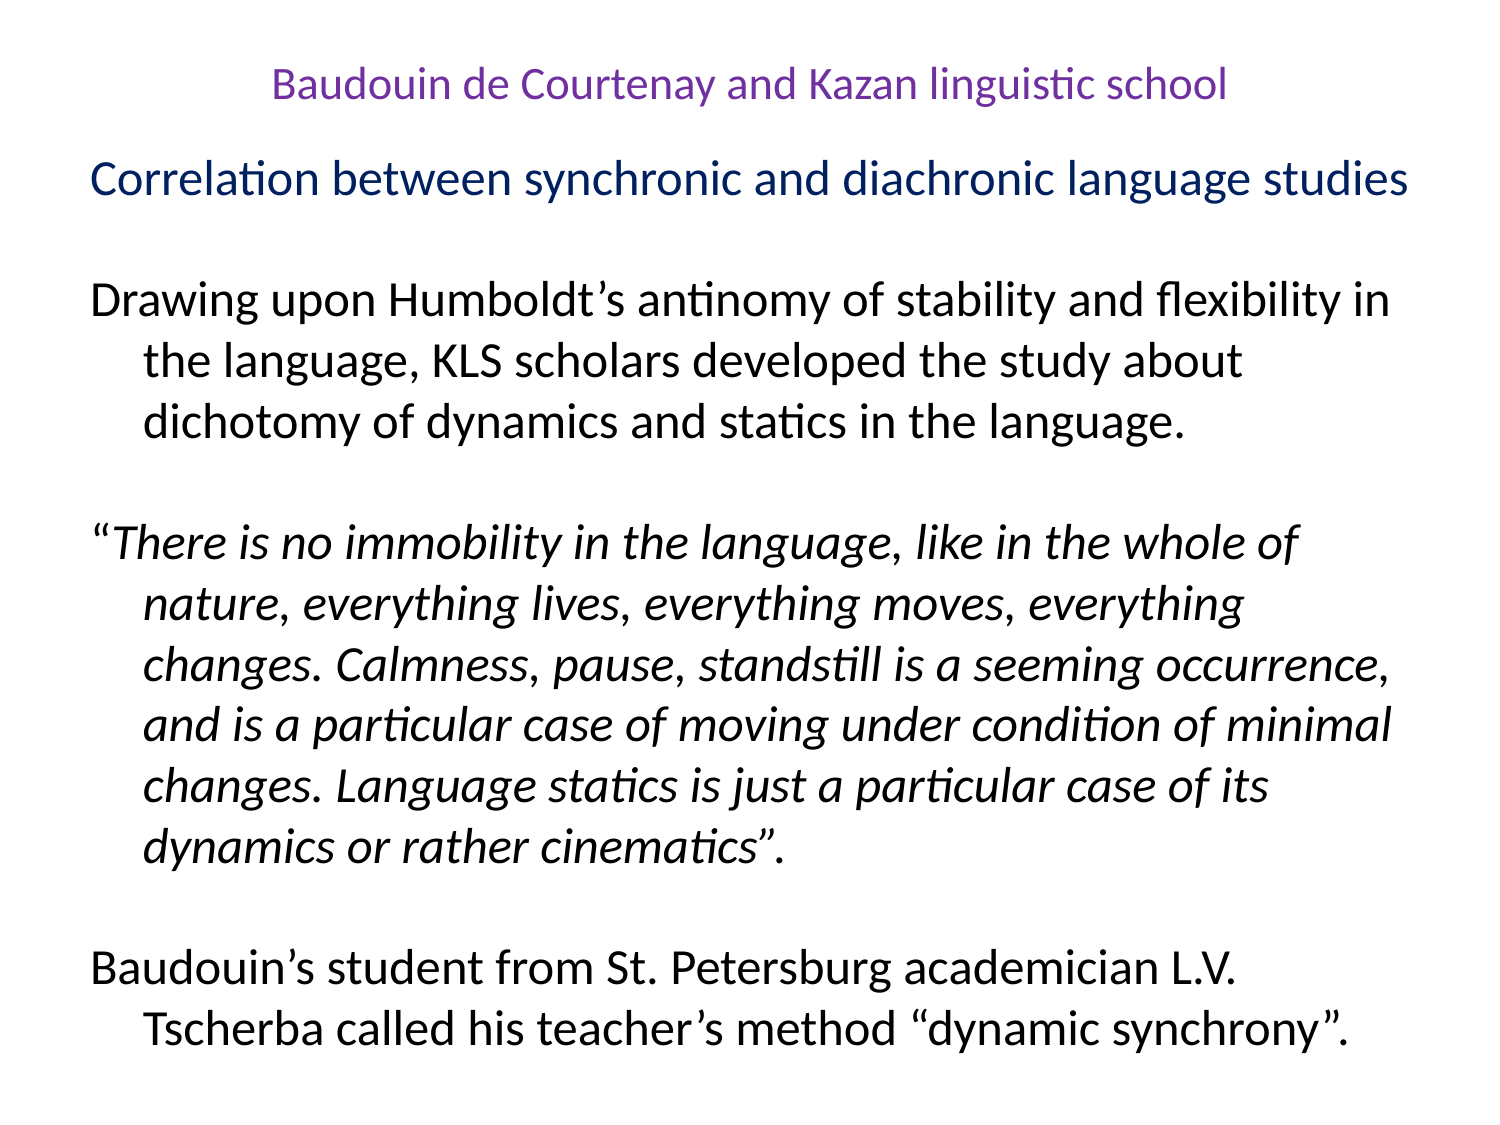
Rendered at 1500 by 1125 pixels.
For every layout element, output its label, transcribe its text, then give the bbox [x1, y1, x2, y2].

list Correlation between synchronic and diachronic language studies Drawing upon Humboldt’s antinomy of stability and flexibility in the language, KLS scholars developed the study about dichotomy of dynamics and statics in the language. “There is no immobility in the language, like in the whole of nature, everything lives, everything moves, everything changes. Calmness, pause, standstill is a seeming occurrence, and is a particular case of moving under condition of minimal changes. Language statics is just a particular case of its dynamics or rather cinematics”. Baudouin’s student from St. Petersburg academician L.V. Tscherba called his teacher’s method “dynamic synchrony”. [75, 137, 1436, 1125]
title Baudouin de Courtenay and Kazan linguistic school [75, 45, 1425, 137]
